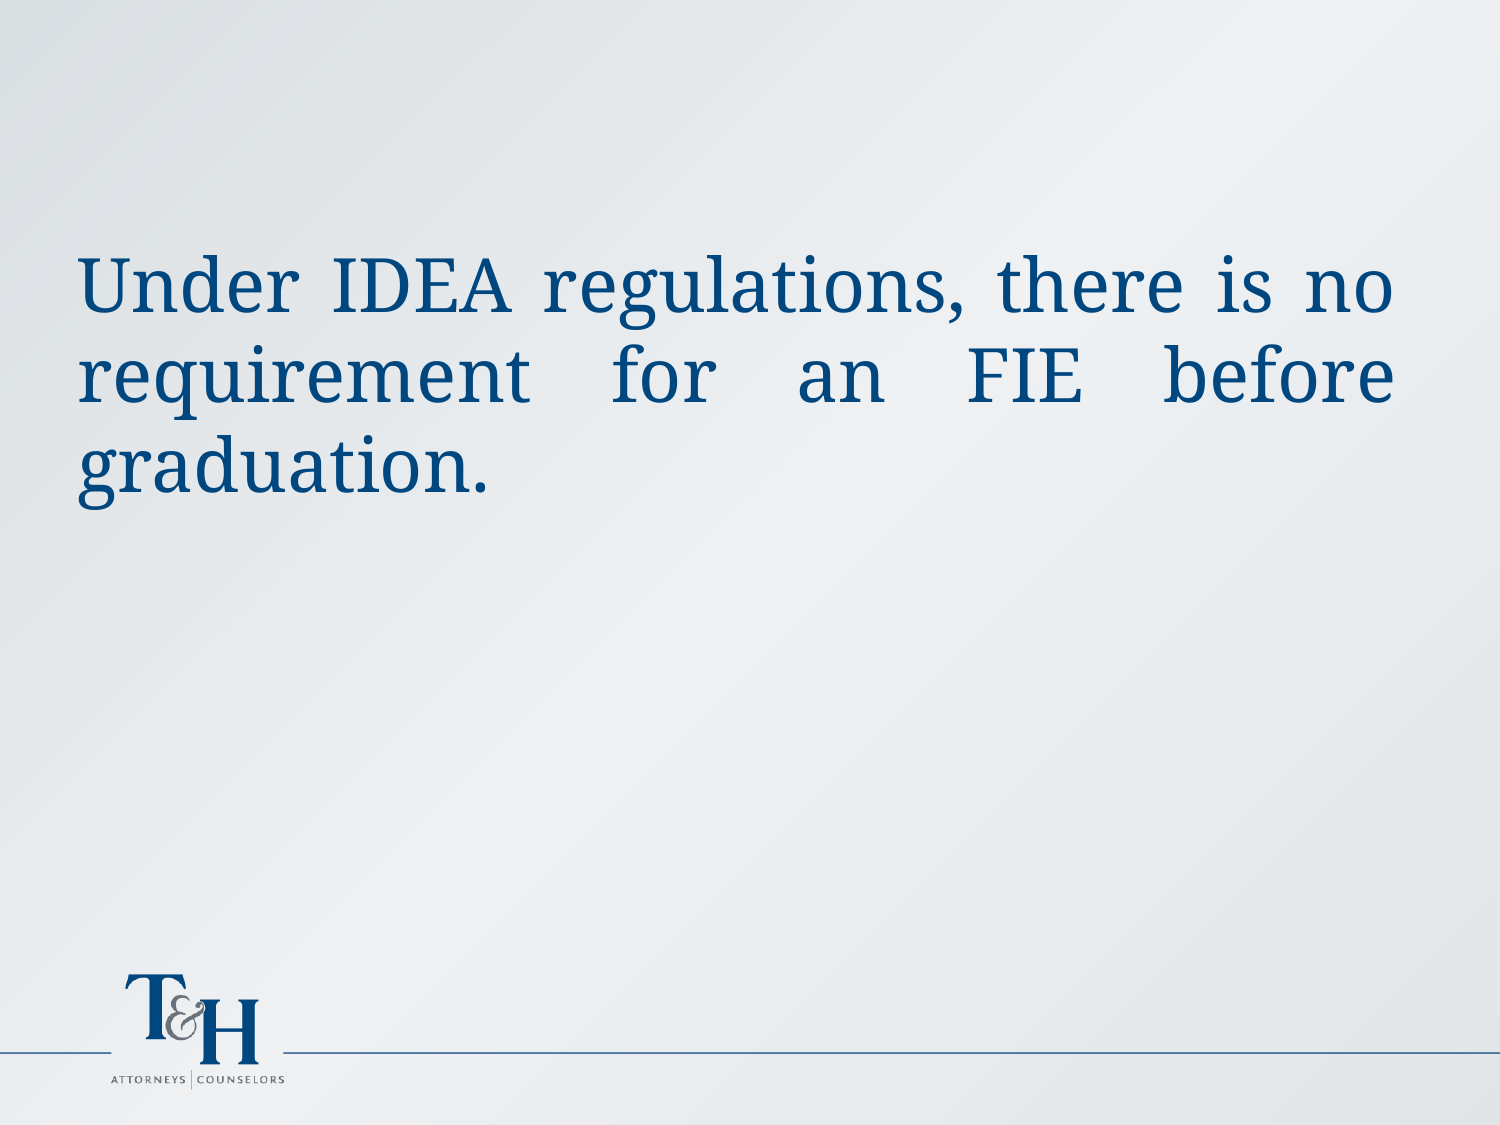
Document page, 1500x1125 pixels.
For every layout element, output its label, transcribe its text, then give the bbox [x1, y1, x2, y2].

picture [0, 0, 1500, 1125]
list Under IDEA regulations, there is no requirement for an FIE before graduation. [62, 149, 1413, 926]
